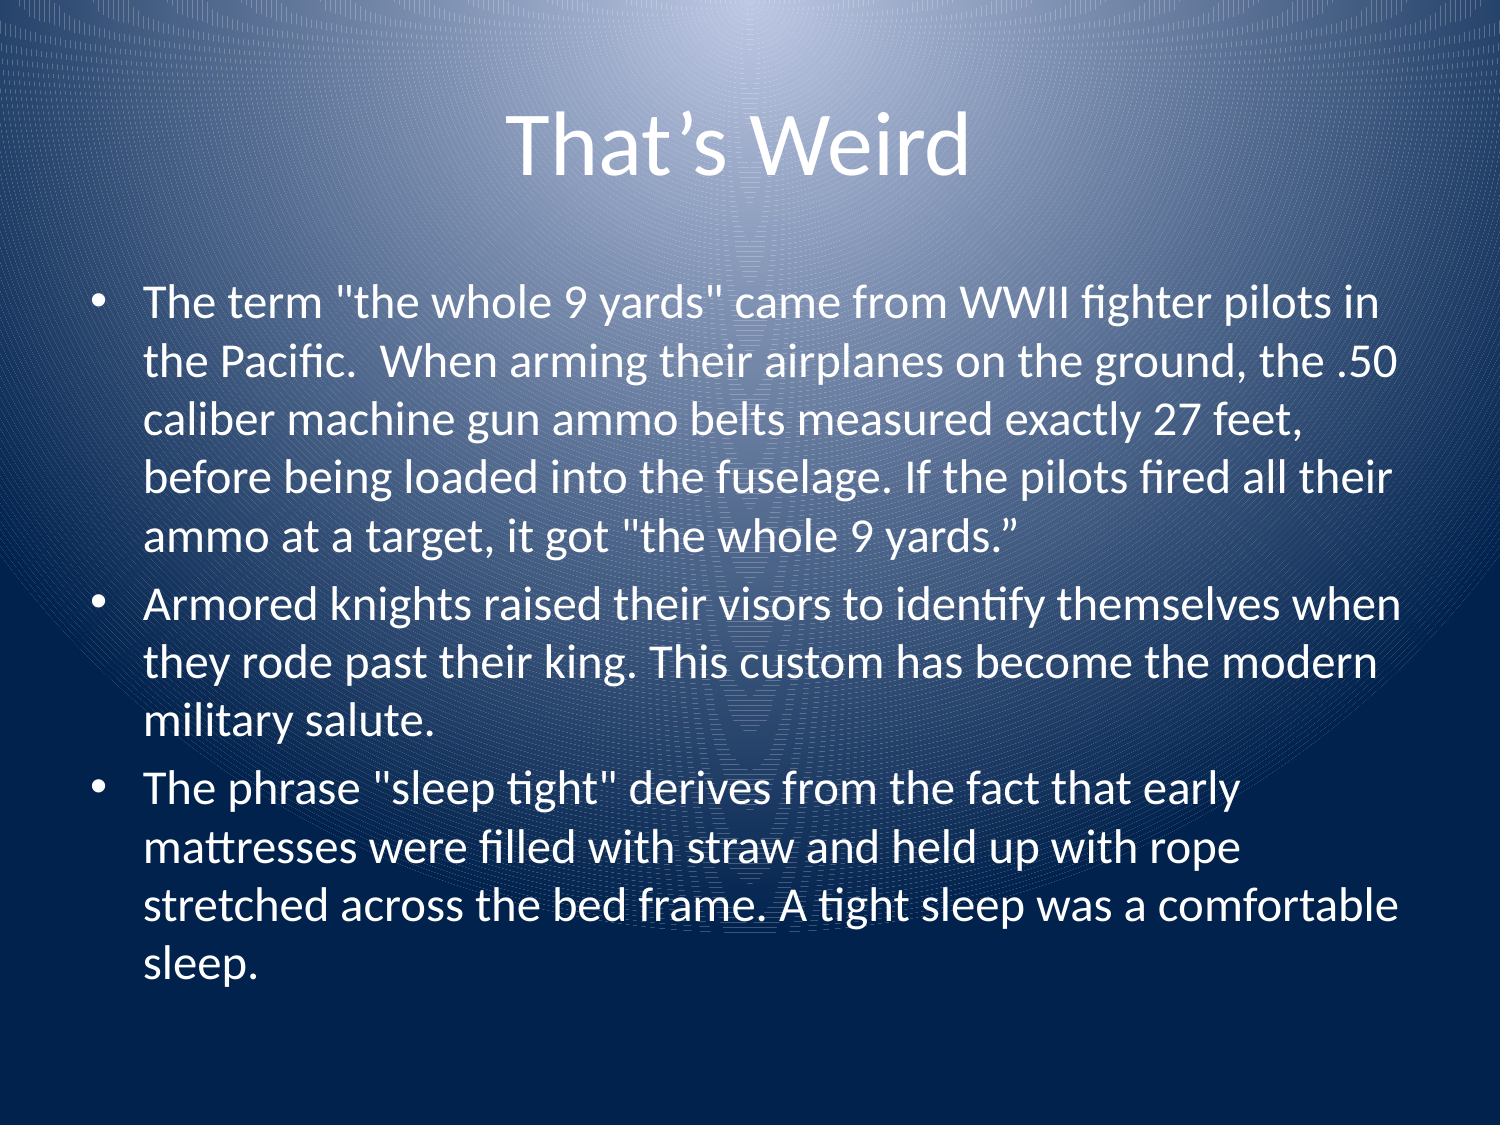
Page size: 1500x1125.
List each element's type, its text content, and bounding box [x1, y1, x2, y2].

list The term "the whole 9 yards" came from WWII fighter pilots in the Pacific. When arming their airplanes on the ground, the .50 caliber machine gun ammo belts measured exactly 27 feet, before being loaded into the fuselage. If the pilots fired all their ammo at a target, it got "the whole 9 yards.” Armored knights raised their visors to identify themselves when they rode past their king. This custom has become the modern military salute. The phrase "sleep tight" derives from the fact that early mattresses were filled with straw and held up with rope stretched across the bed frame. A tight sleep was a comfortable sleep. [75, 262, 1425, 1005]
title That’s Weird [75, 45, 1425, 233]
